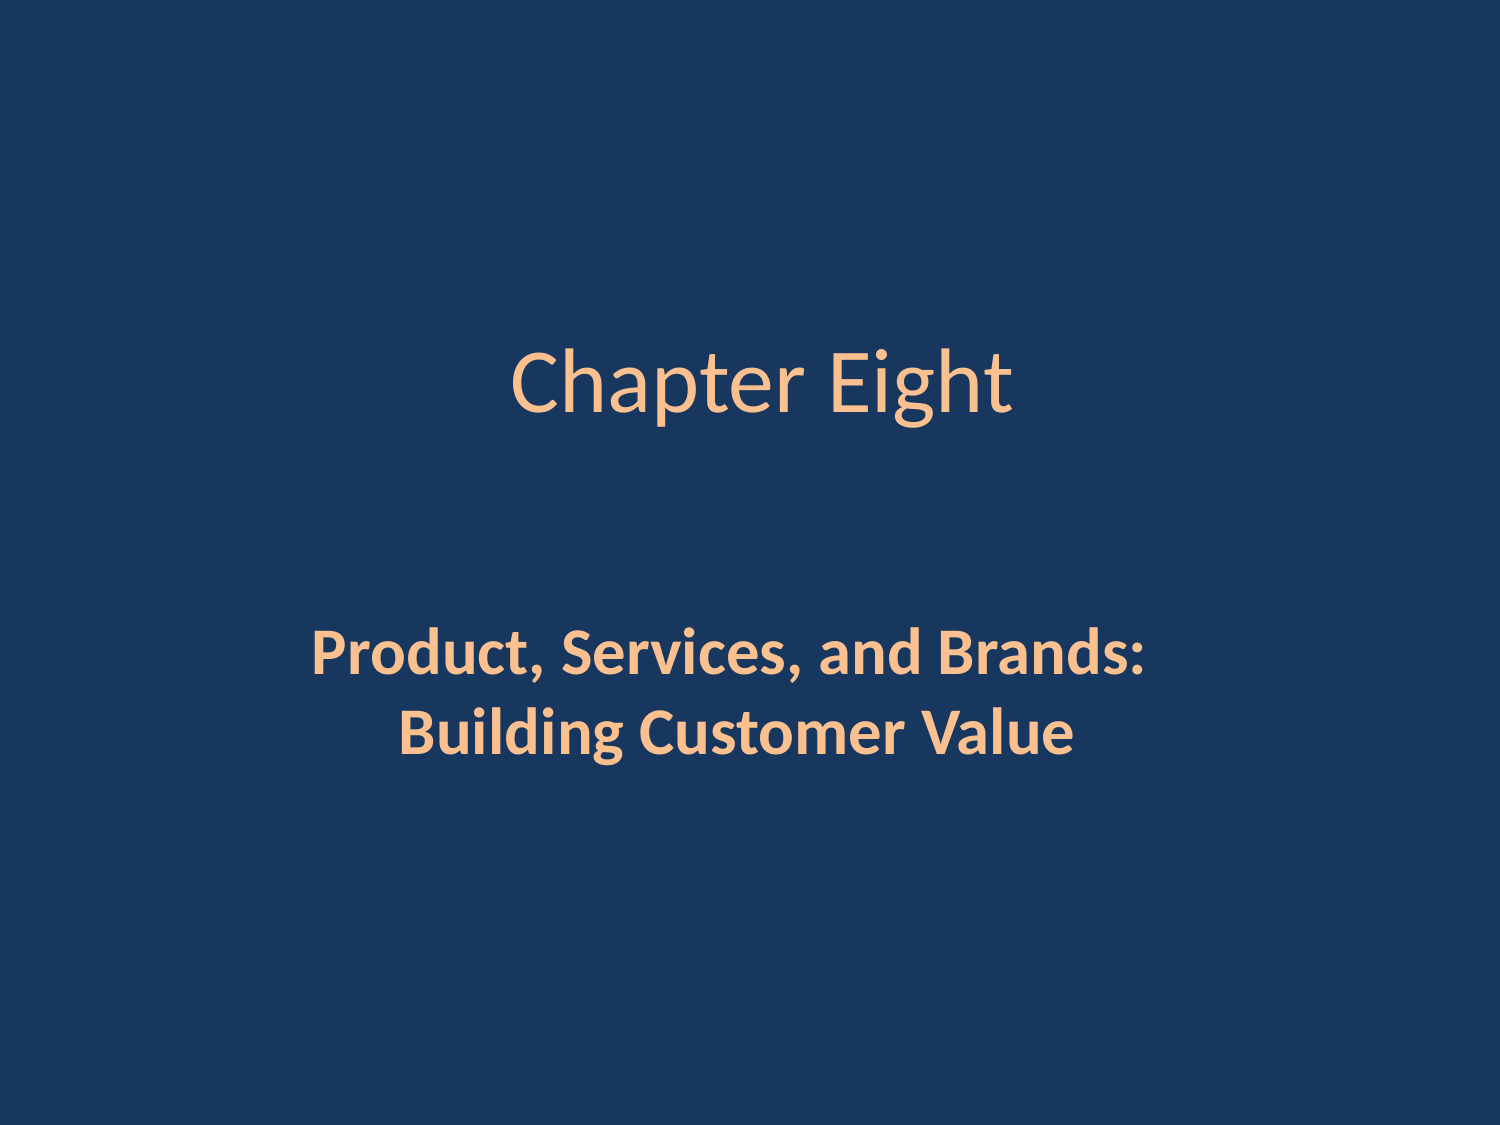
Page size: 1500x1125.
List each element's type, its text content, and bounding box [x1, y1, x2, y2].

subtitle Product, Services, and Brands: Building Customer Value [212, 600, 1263, 888]
title Chapter Eight [174, 200, 1350, 442]
